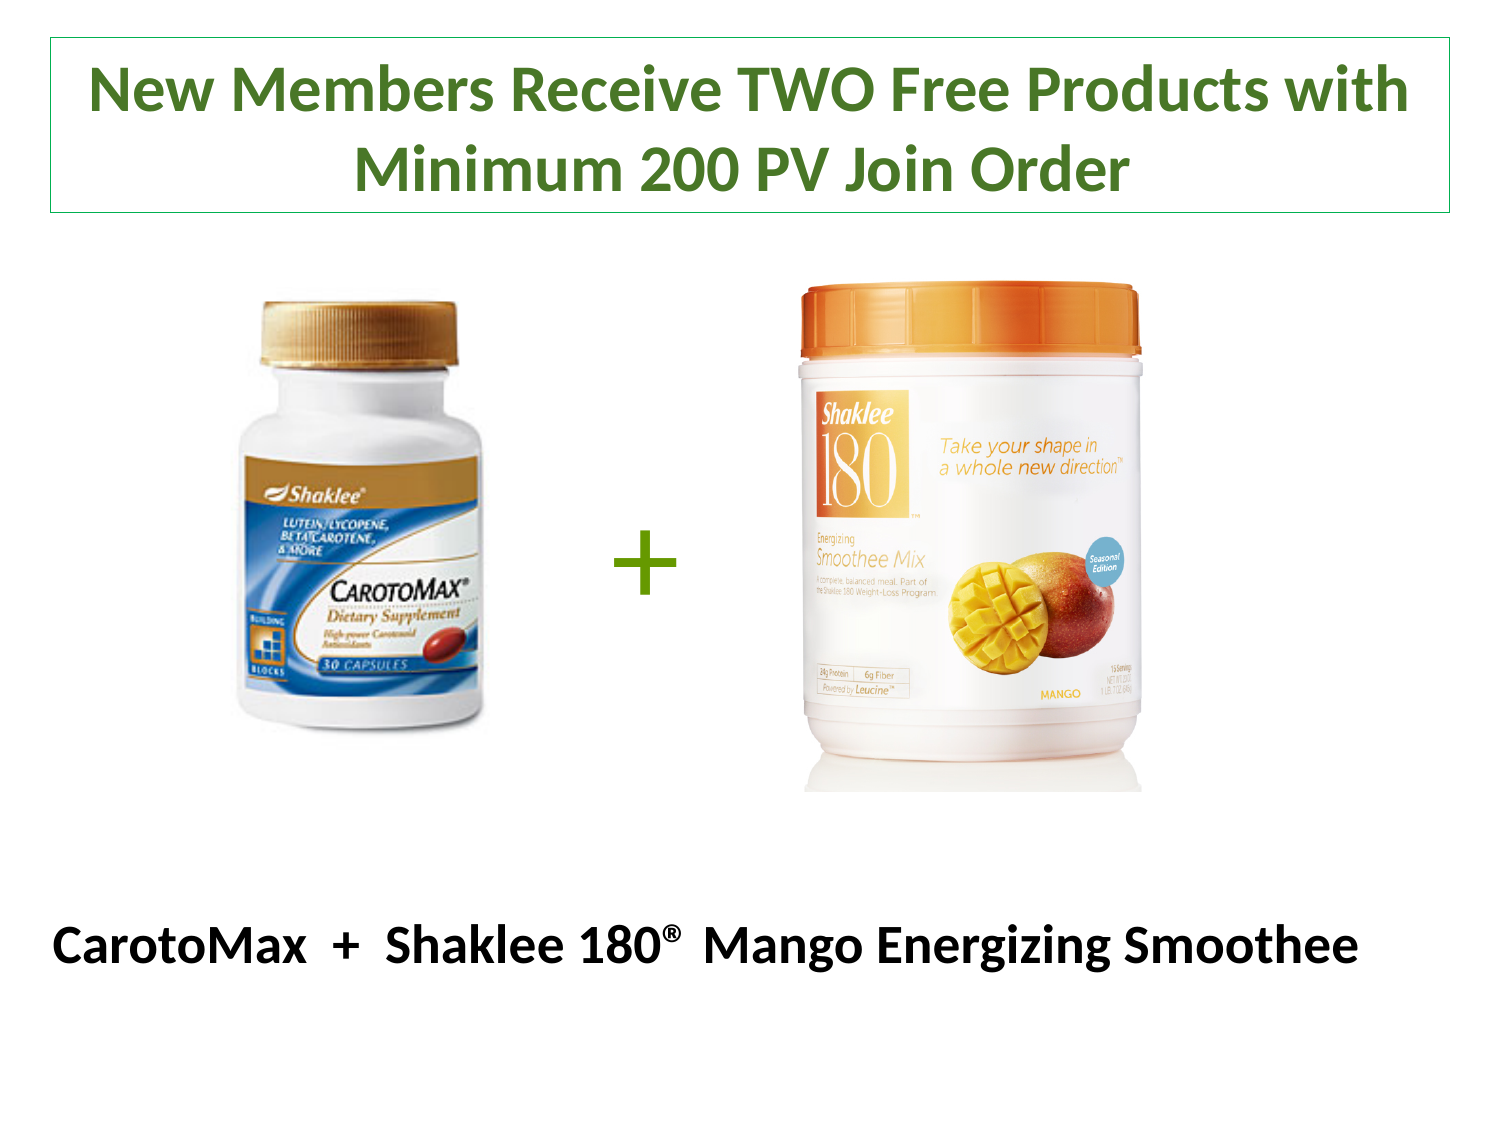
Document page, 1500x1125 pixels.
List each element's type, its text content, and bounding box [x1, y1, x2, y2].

title CarotoMax + Shaklee 180® Mango Energizing Smoothee [37, 900, 1463, 1060]
picture [749, 237, 1214, 792]
text_box + [604, 461, 711, 642]
text_box New Members Receive TWO Free Products with Minimum 200 PV Join Order [50, 37, 1450, 213]
picture [124, 287, 601, 753]
